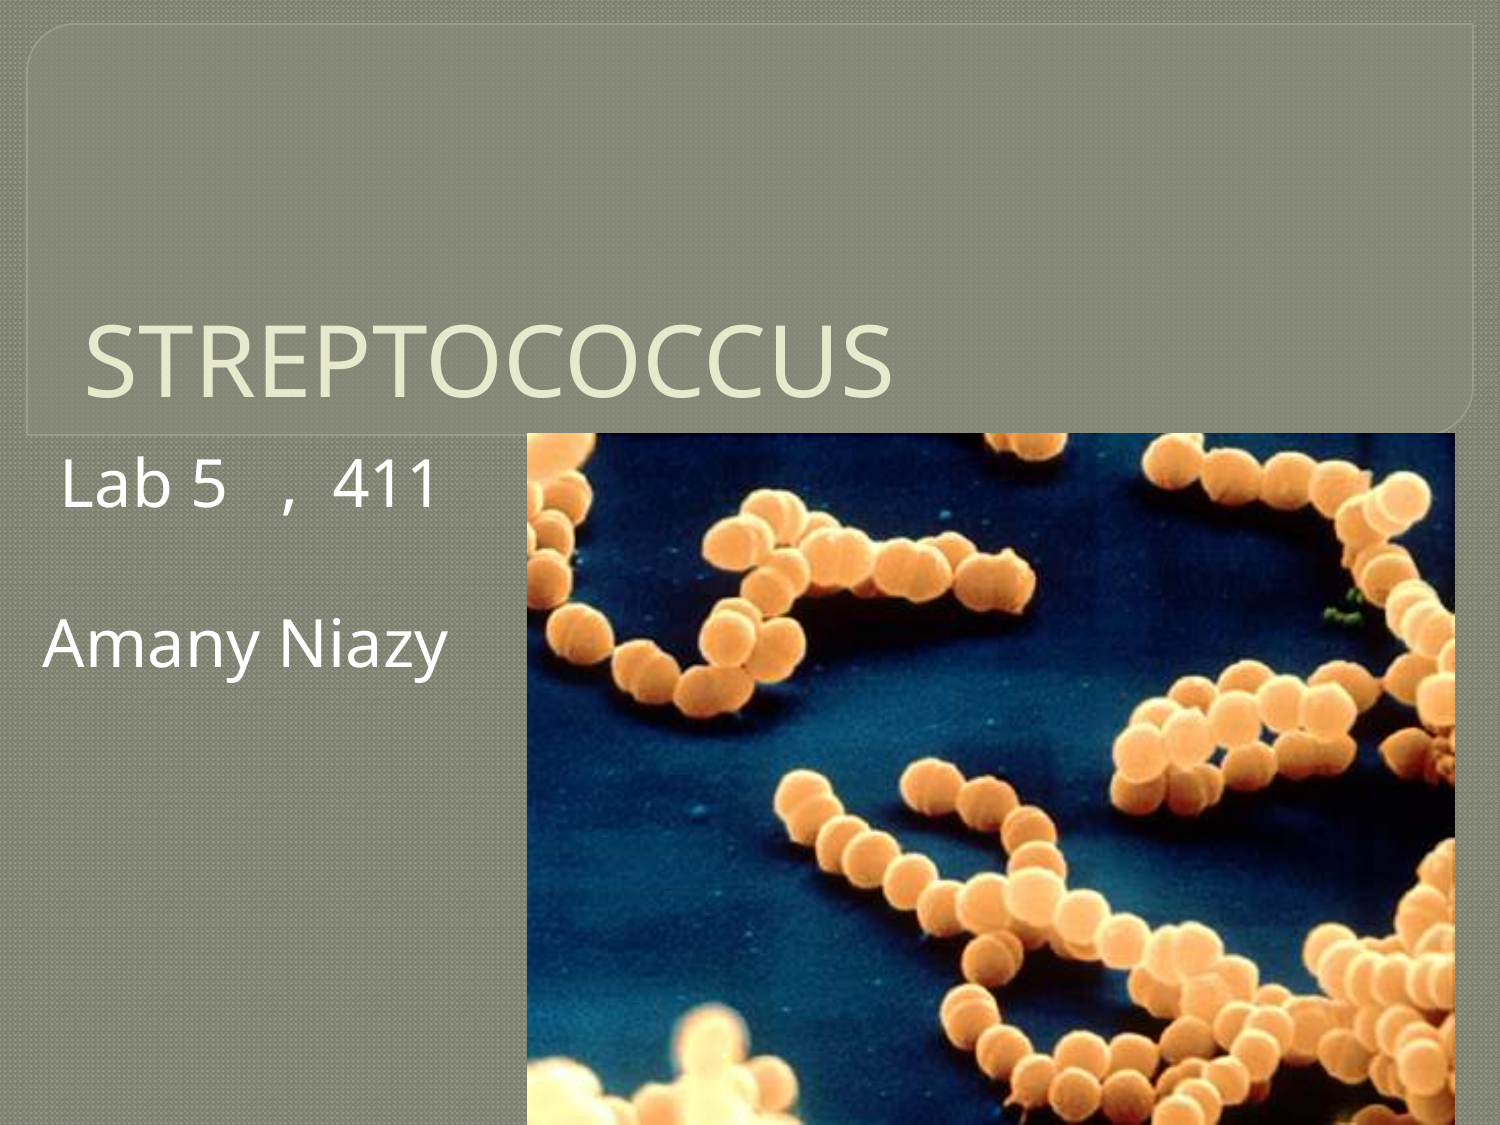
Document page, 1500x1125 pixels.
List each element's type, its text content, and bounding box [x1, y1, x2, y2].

subtitle 411 , Lab 5 Amany Niazy [35, 433, 527, 722]
title STREPTOCOCCUS [76, 62, 1427, 425]
picture [527, 433, 1455, 1125]
